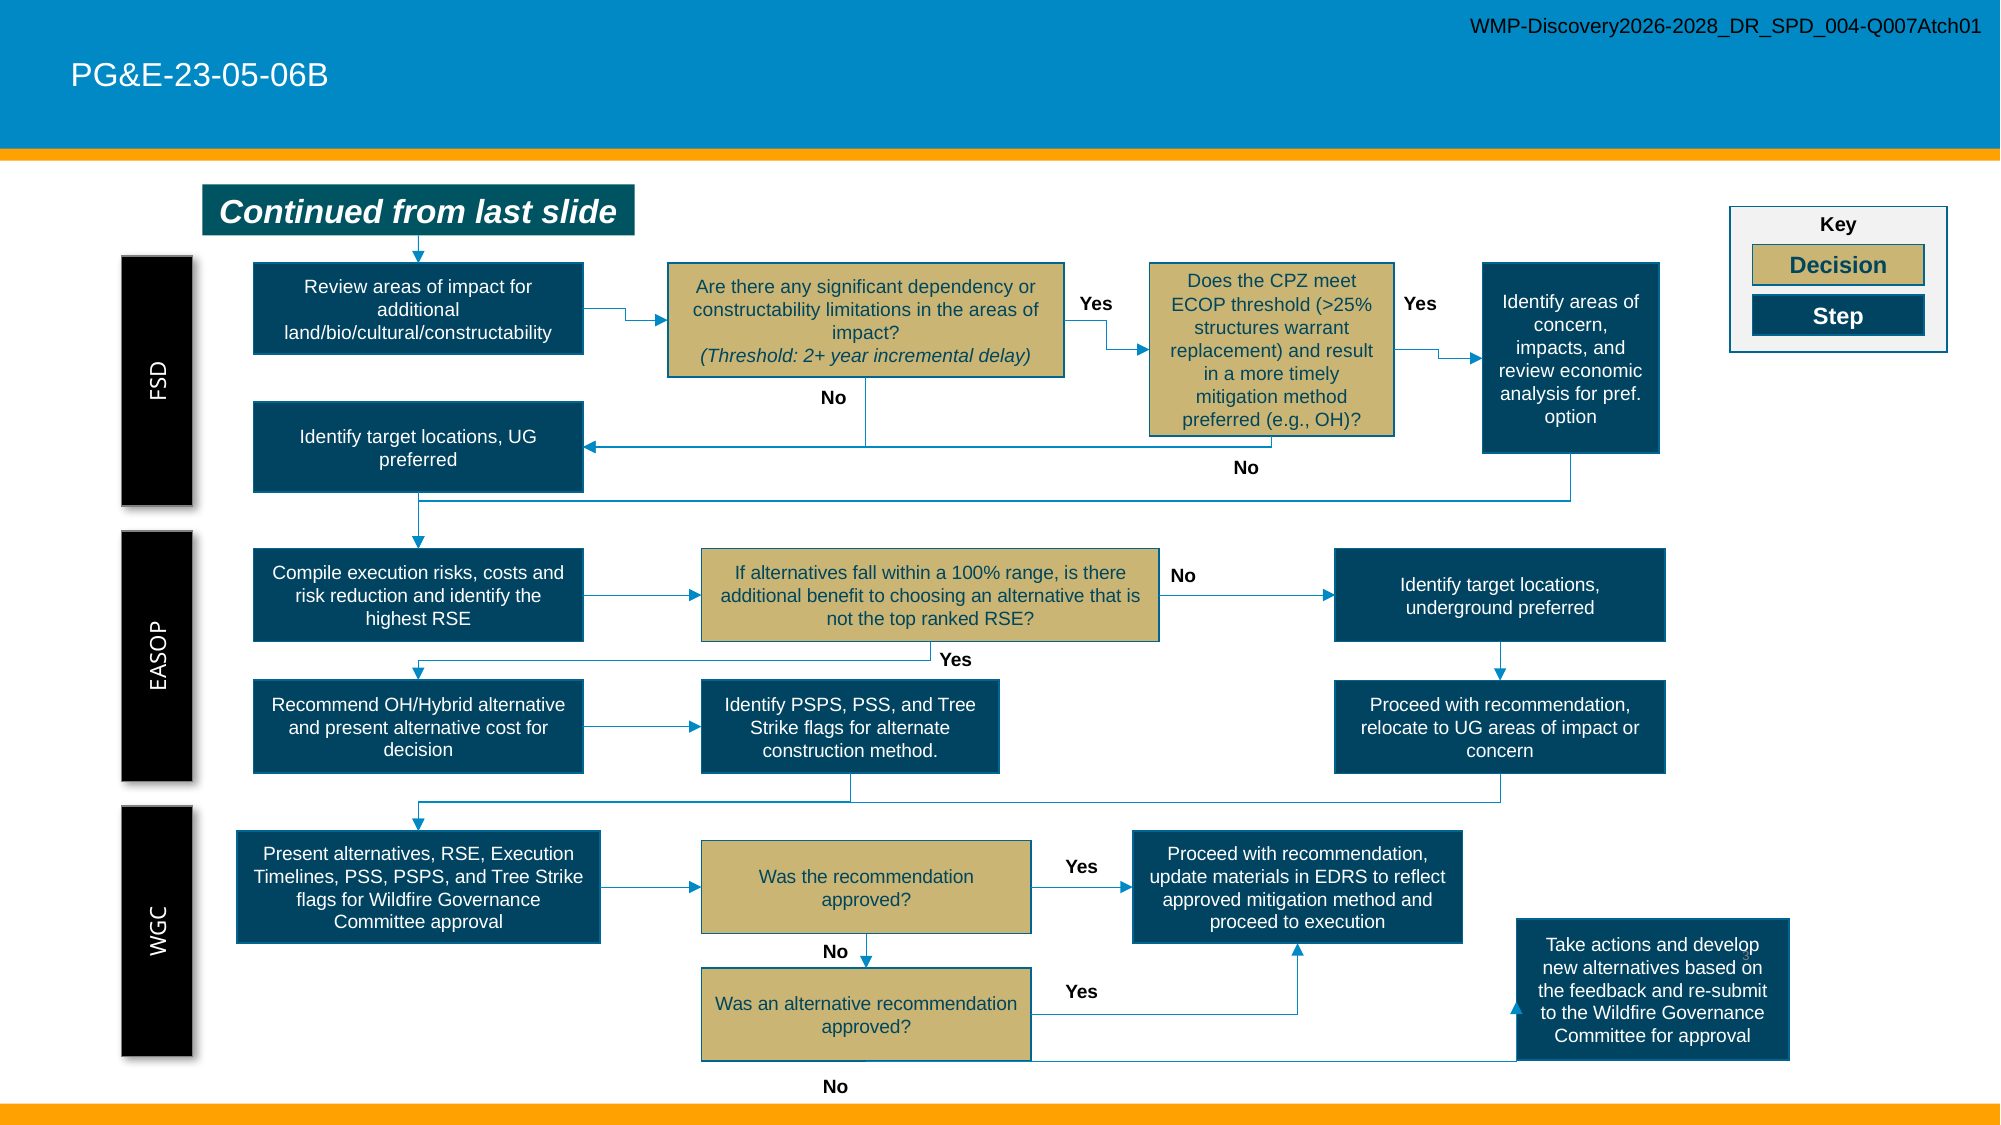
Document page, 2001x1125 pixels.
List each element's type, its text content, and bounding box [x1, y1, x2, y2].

title PG&E-23-05-06B [55, 16, 1806, 136]
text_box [121, 184, 1947, 1104]
text_box WMP-Discovery2026-2028_DR_SPD_004-Q007Atch01 [1455, 4, 2000, 45]
